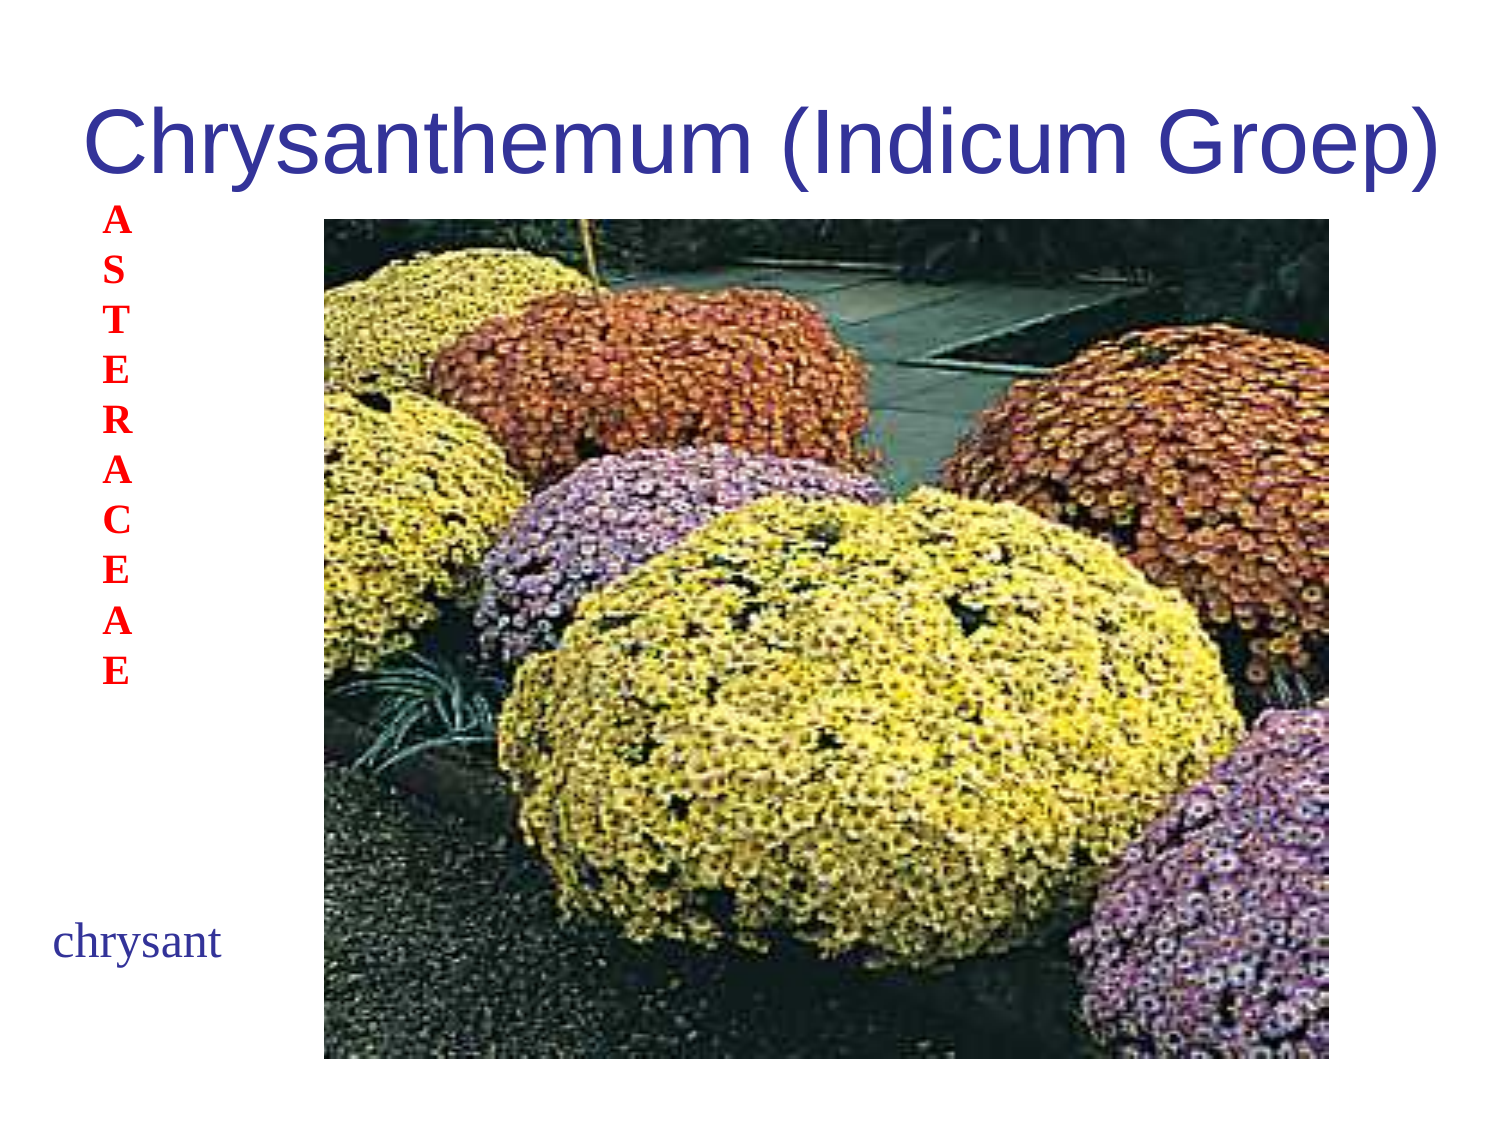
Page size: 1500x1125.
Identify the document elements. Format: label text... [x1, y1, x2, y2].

title Chrysanthemum (Indicum Groep) [0, 42, 1459, 231]
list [324, 219, 1330, 1060]
text_box chrysant [37, 899, 319, 975]
text_box ASTERACEAE [87, 184, 150, 700]
